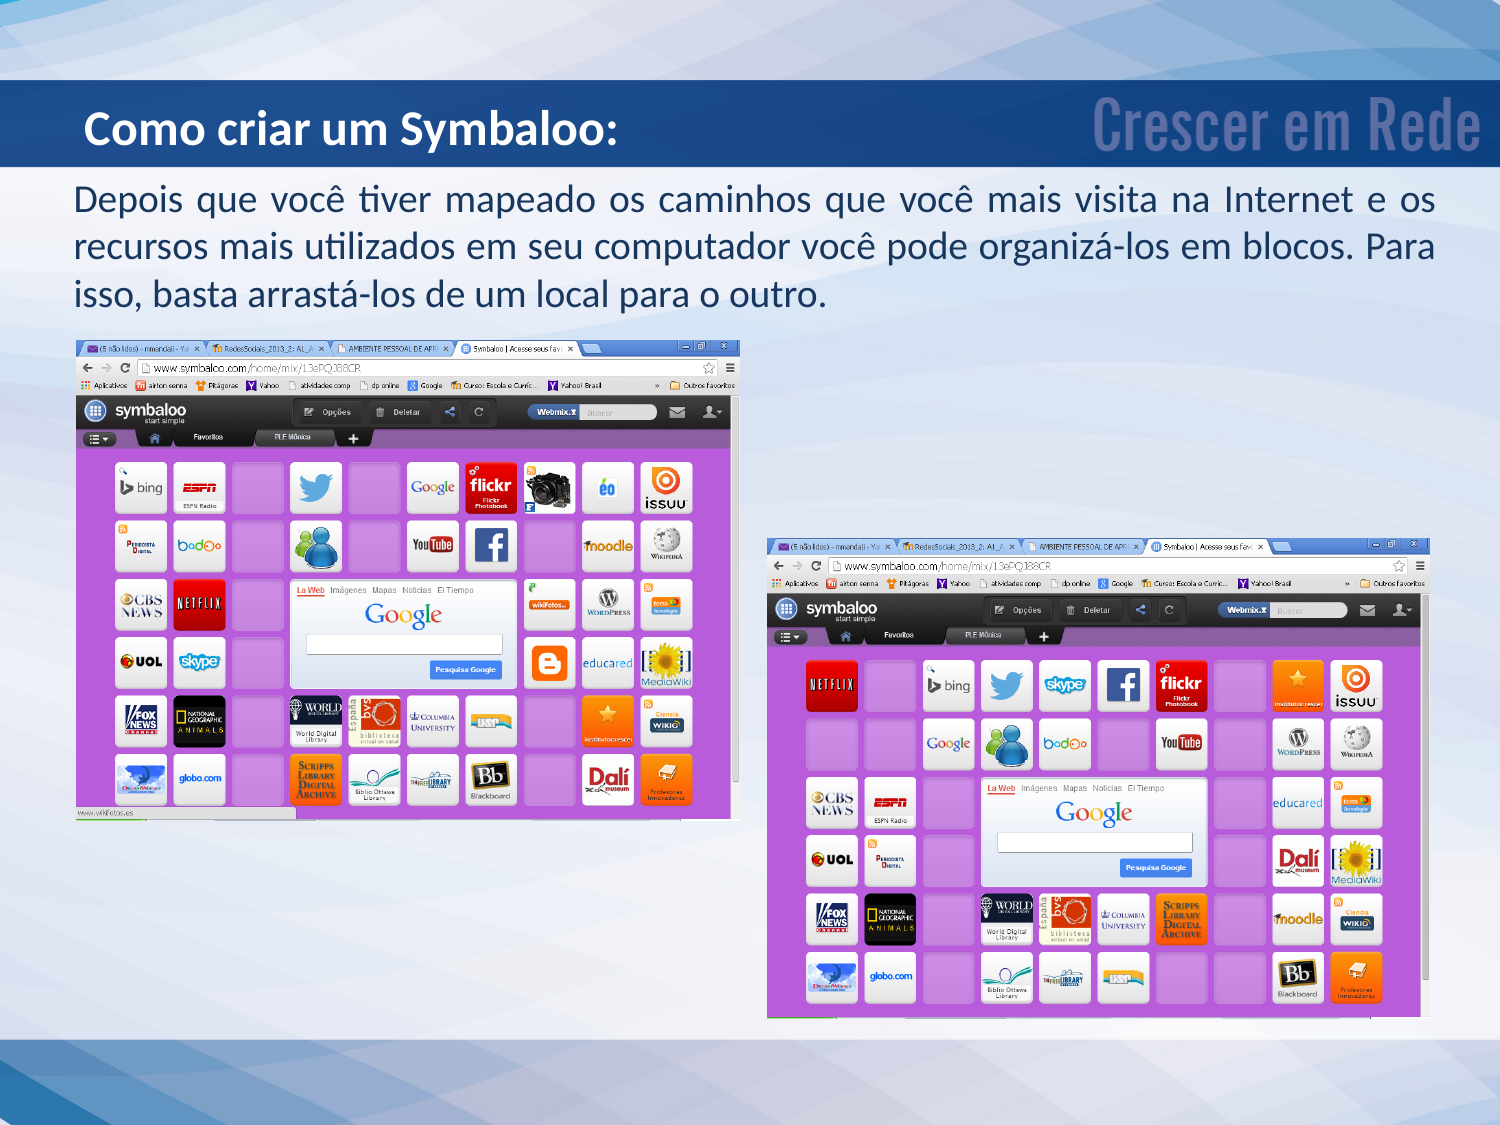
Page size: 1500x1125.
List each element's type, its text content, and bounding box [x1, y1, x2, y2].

text_box Depois que você tiver mapeado os caminhos que você mais visita na Internet e os recursos mais utilizados em seu computador você pode organizá-los em blocos. Para isso, basta arrastá-los de um local para o outro. [58, 165, 1453, 323]
picture [0, 0, 1500, 1125]
text_box Como criar um Symbaloo: [70, 88, 1430, 163]
